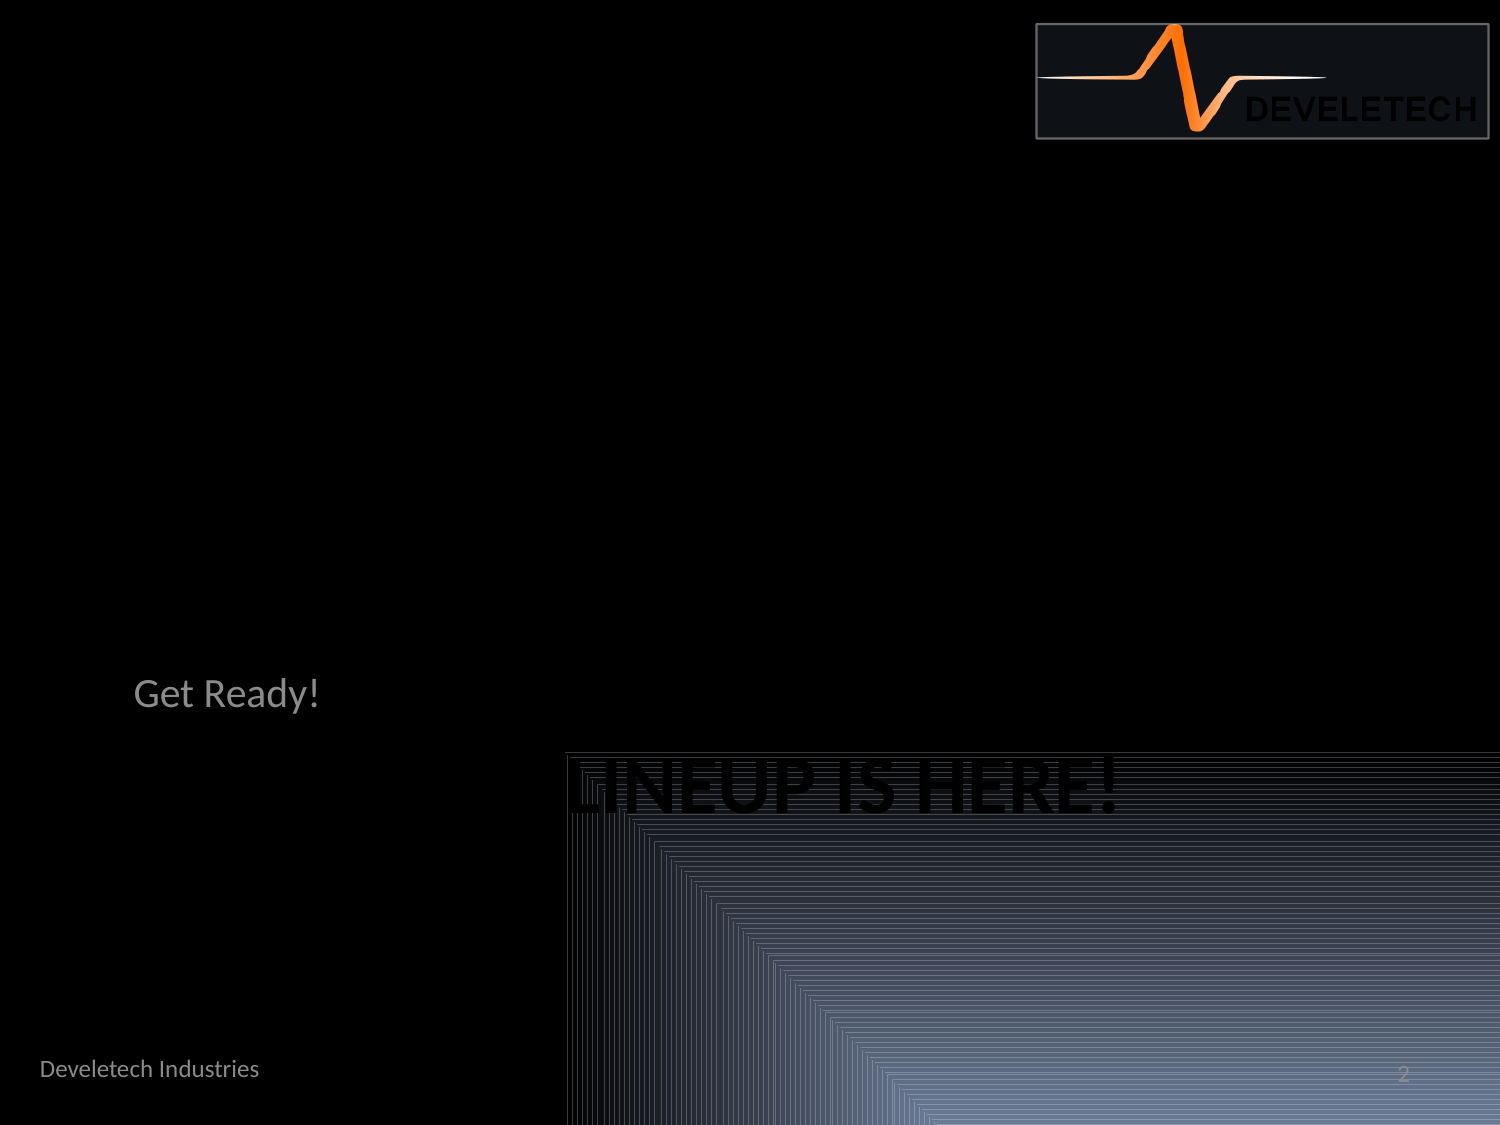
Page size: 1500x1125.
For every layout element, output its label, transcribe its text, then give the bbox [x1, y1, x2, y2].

slide_number 2 [1074, 1042, 1425, 1103]
picture [1038, 26, 1477, 137]
footer Develetech Industries [24, 1037, 500, 1098]
title The Spring lineup is here! [118, 723, 1394, 947]
list Get Ready! [118, 476, 1394, 723]
